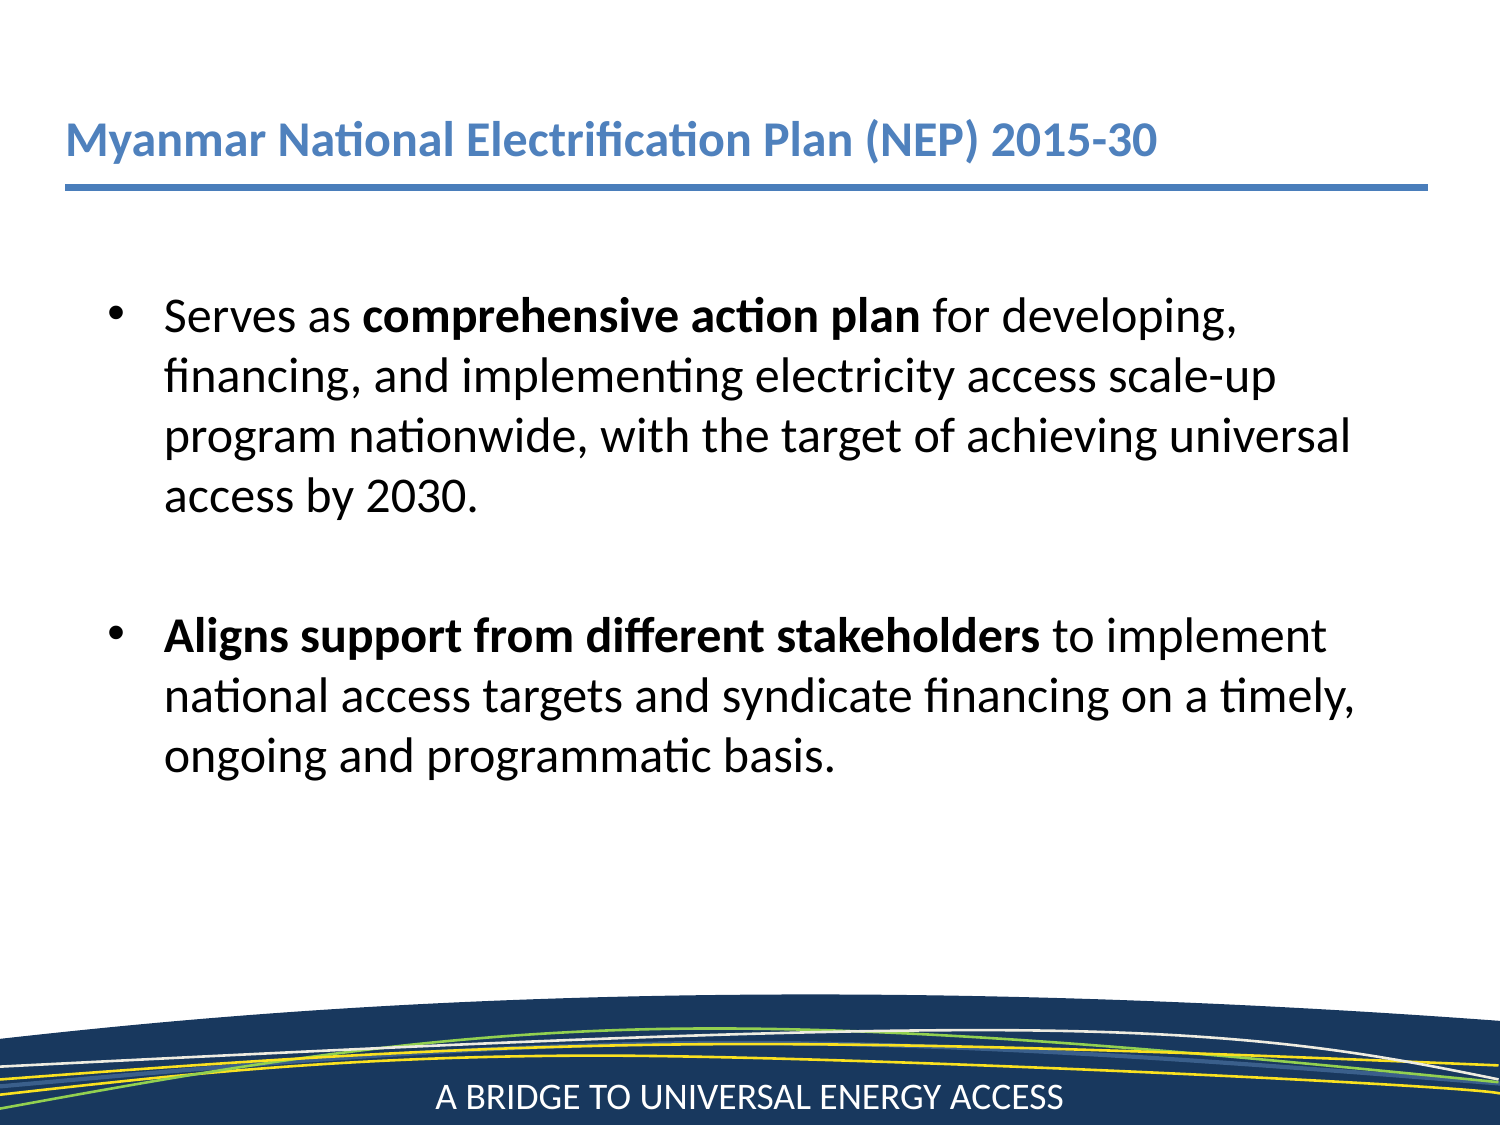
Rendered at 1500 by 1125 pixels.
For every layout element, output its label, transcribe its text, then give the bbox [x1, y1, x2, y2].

slide_number 5 [1074, 1042, 1425, 1103]
text_box Myanmar National Electrification Plan (NEP) 2015-30 [50, 42, 1363, 230]
text_box Serves as comprehensive action plan for developing, financing, and implementing electricity access scale-up program nationwide, with the target of achieving universal access by 2030. Aligns support from different stakeholders to implement national access targets and syndicate financing on a timely, ongoing and programmatic basis. [92, 275, 1428, 900]
text_box [389, 1026, 852, 1045]
text_box [10, 1028, 1285, 1064]
text_box [1425, 1060, 1499, 1064]
text_box [0, 994, 1500, 1064]
text_box A Bridge to Universal Energy Access [0, 1064, 1500, 1125]
